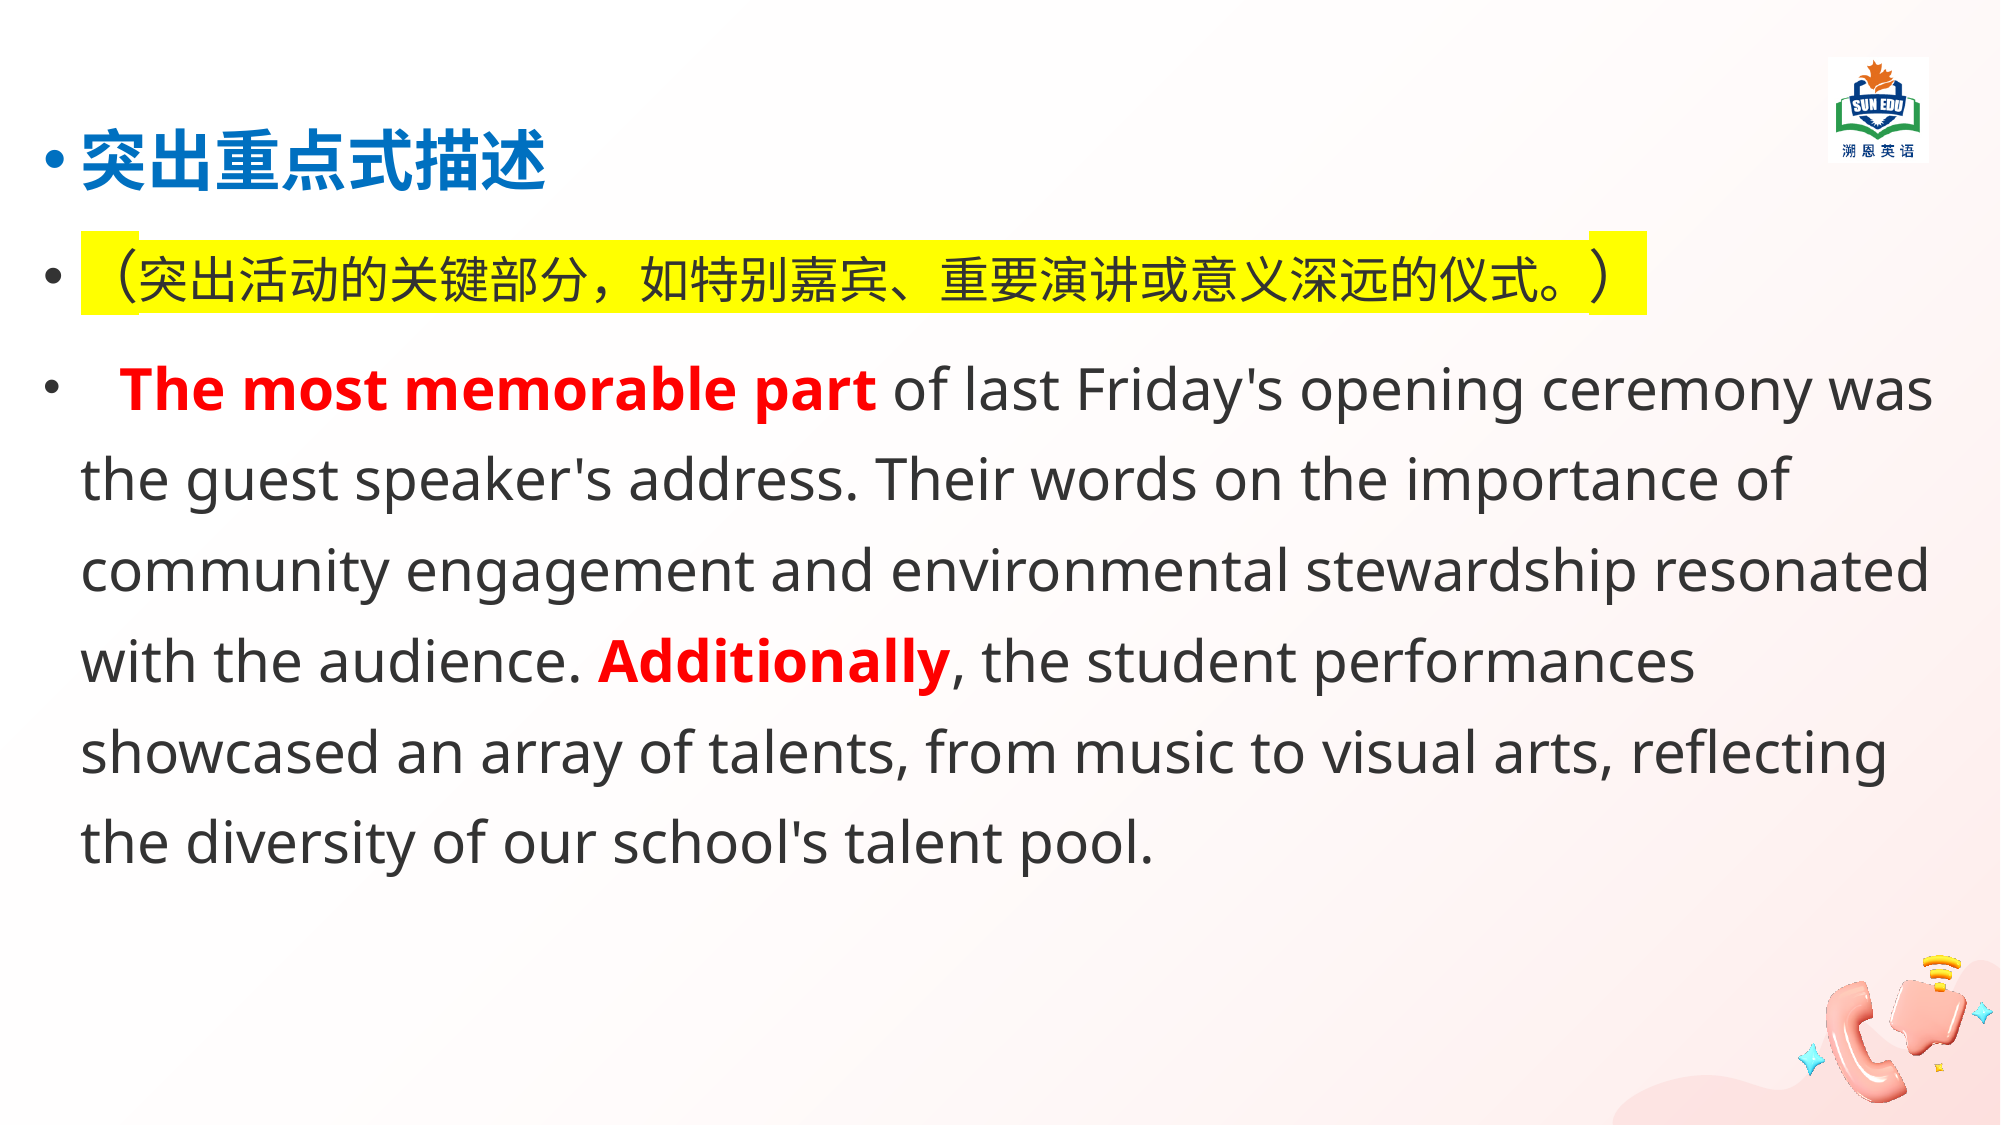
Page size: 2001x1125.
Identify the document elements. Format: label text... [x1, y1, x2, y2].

picture [1794, 945, 1993, 1111]
picture [1828, 57, 1929, 94]
text_box 突出重点式描述 （突出活动的关键部分，如特别嘉宾、重要演讲或意义深远的仪式。） The most memorable part of last Friday's opening ceremony was the guest speaker's address. Their words on the importance of community engagement and environmental stewardship resonated with the audience. Additionally, the student performances showcased an array of talents, from music to visual arts, reflecting the diversity of our school's talent pool. [43, 94, 1947, 894]
